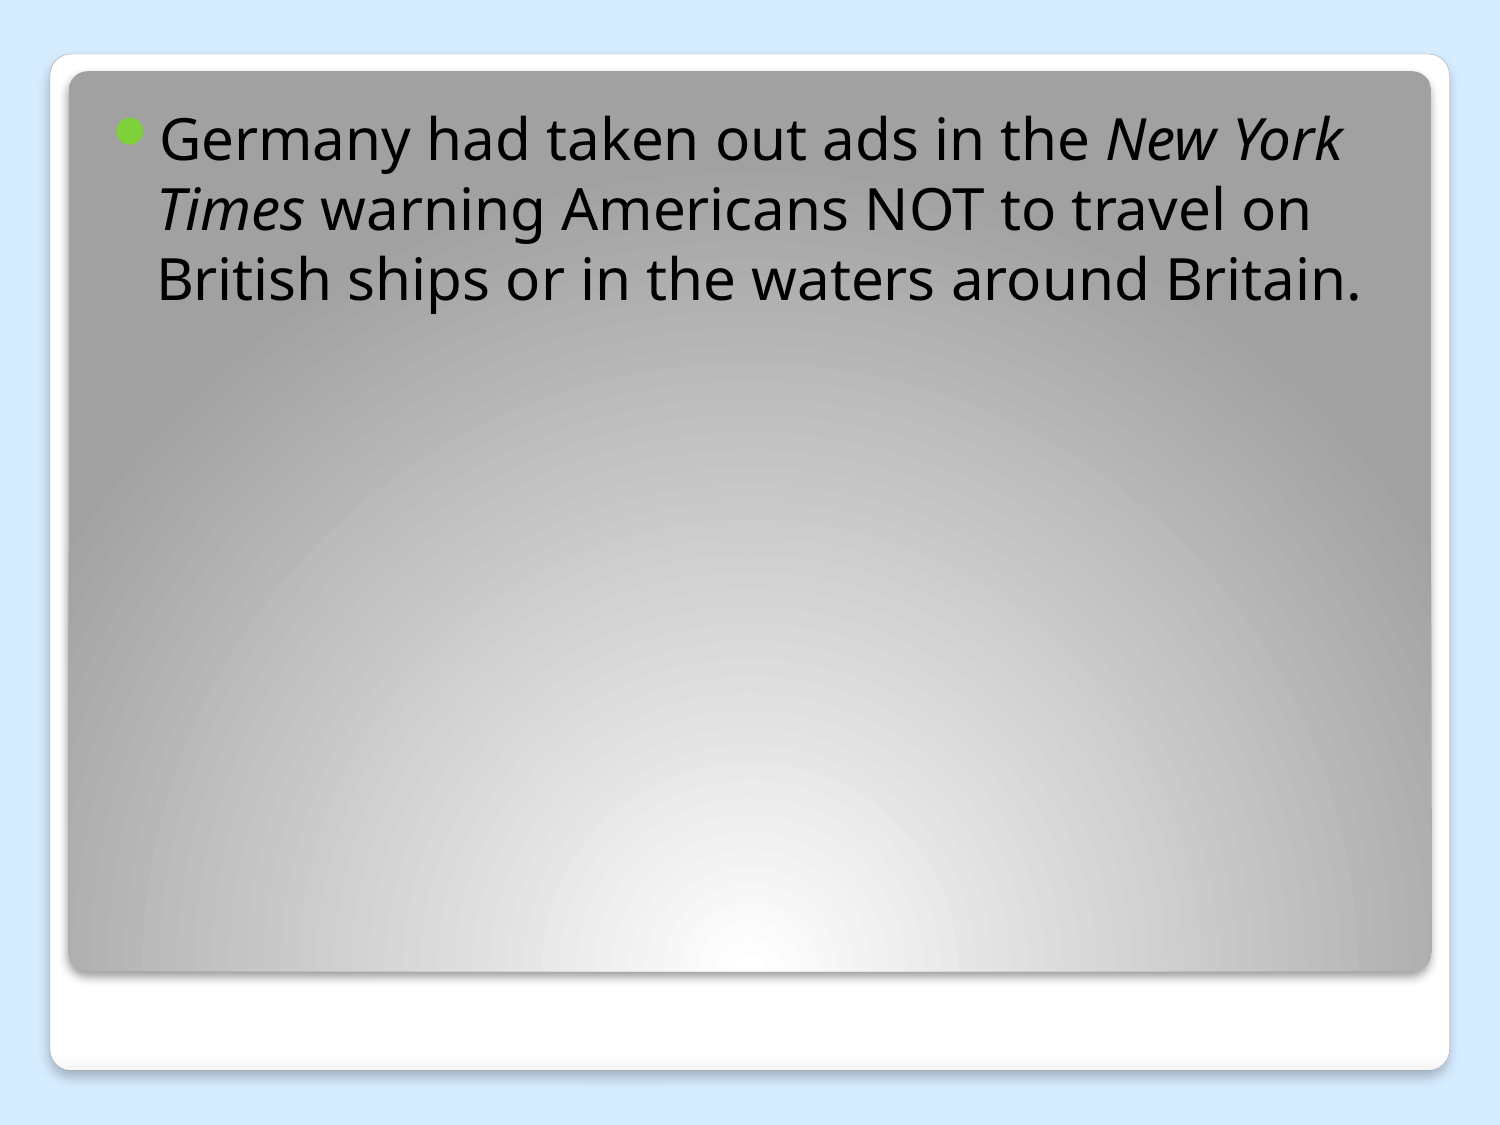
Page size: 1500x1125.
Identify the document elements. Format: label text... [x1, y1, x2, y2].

list Germany had taken out ads in the New York Times warning Americans NOT to travel on British ships or in the waters around Britain. [82, 86, 1425, 774]
